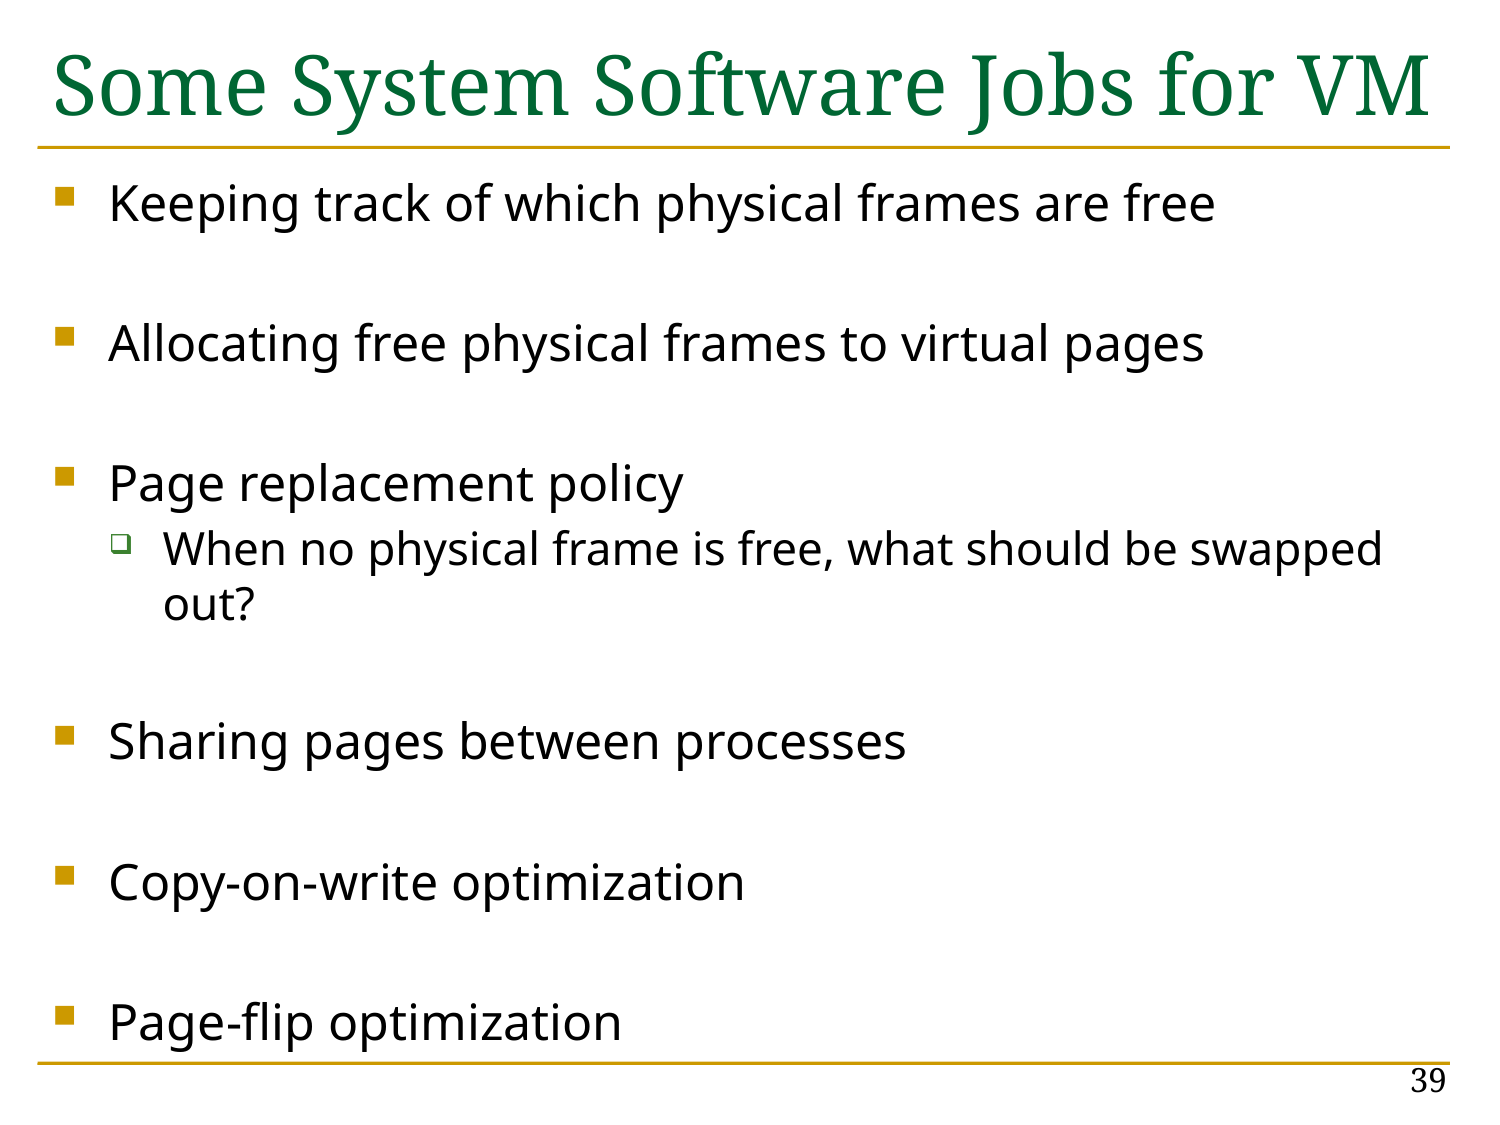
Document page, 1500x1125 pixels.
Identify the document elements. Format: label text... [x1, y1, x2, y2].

list Keeping track of which physical frames are free Allocating free physical frames to virtual pages Page replacement policy When no physical frame is free, what should be swapped out? Sharing pages between processes Copy-on-write optimization Page-flip optimization [37, 163, 1450, 1016]
title Some System Software Jobs for VM [37, 24, 1450, 163]
slide_number 39 [1111, 1036, 1462, 1112]
